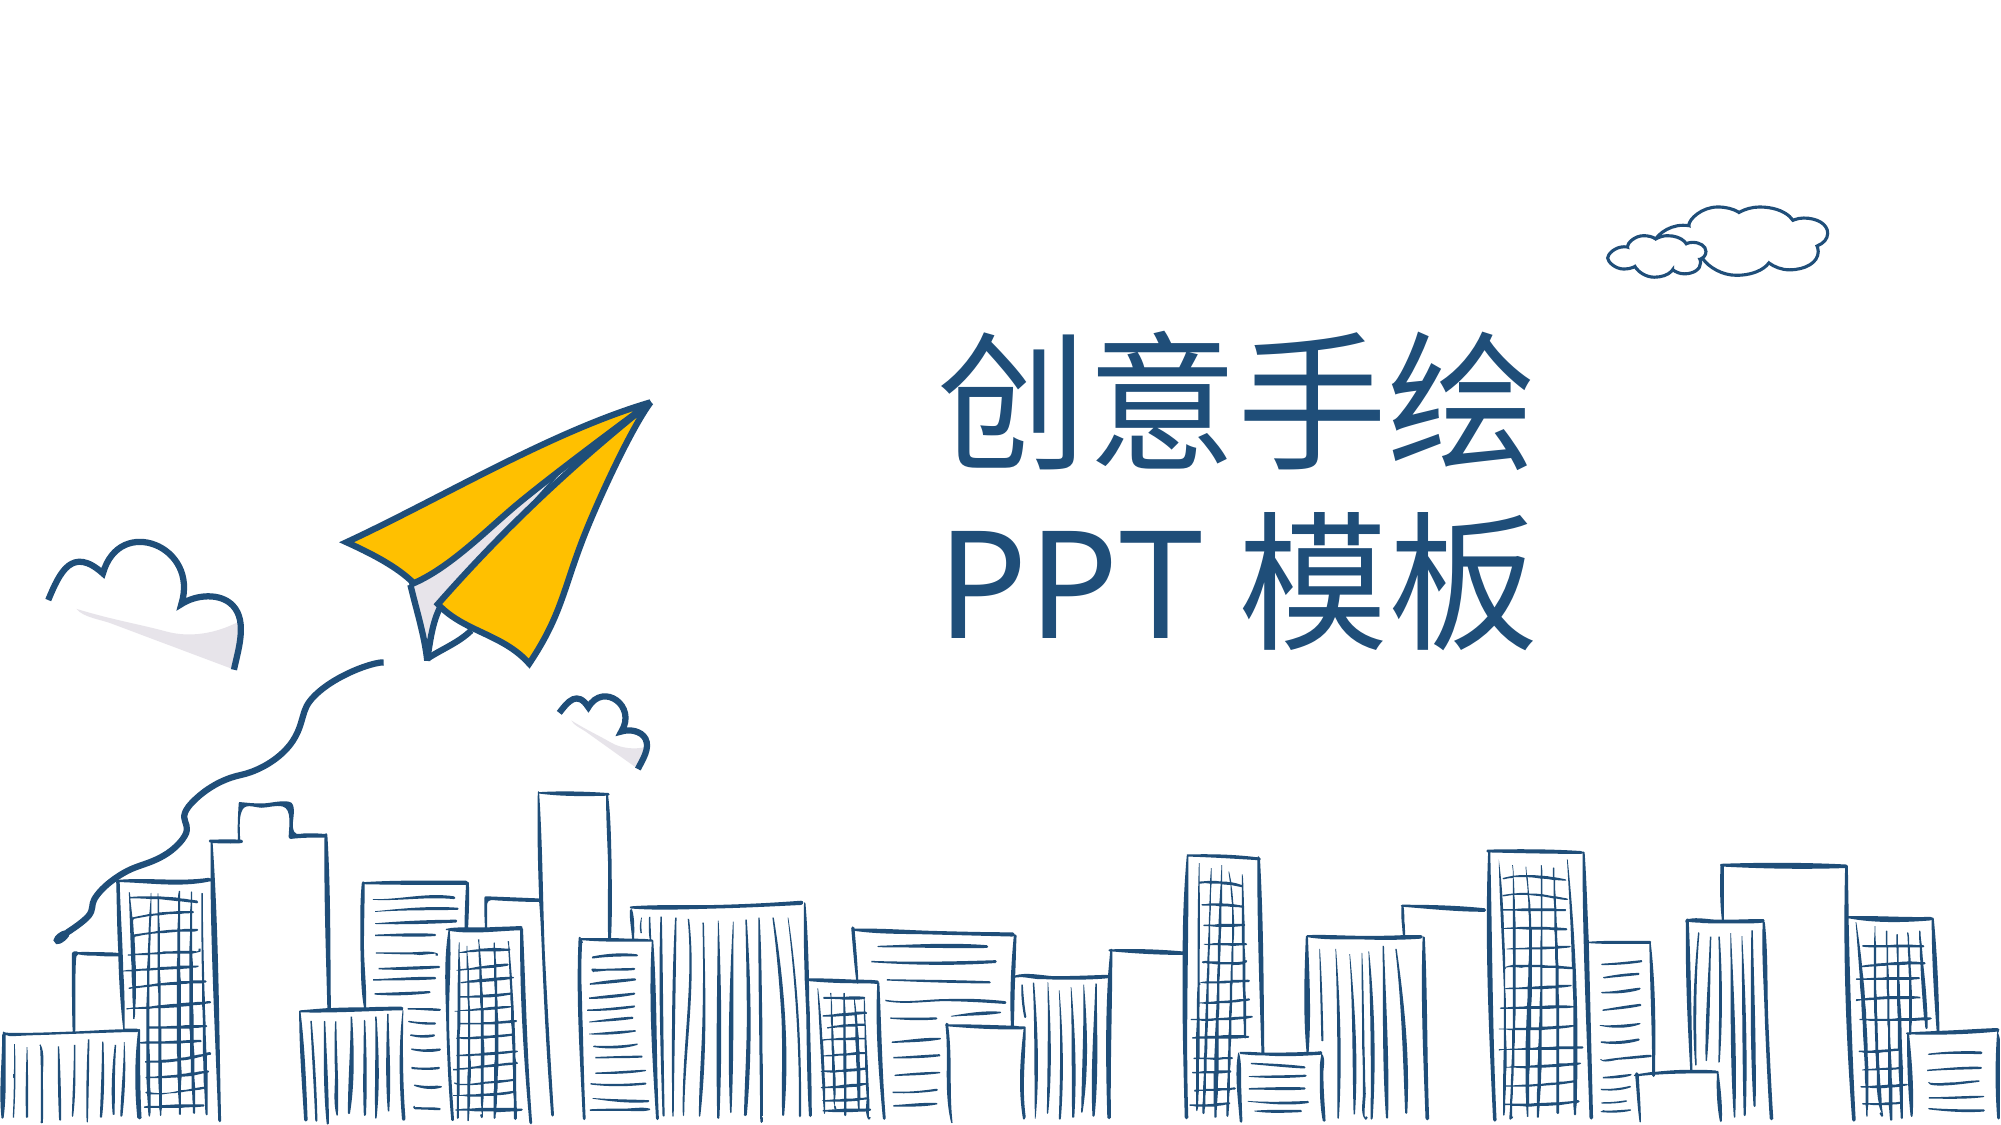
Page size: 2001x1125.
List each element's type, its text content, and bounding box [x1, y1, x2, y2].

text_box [0, 790, 2000, 1125]
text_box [562, 701, 660, 746]
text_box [57, 548, 256, 639]
text_box 创意手绘 PPT模板 [922, 301, 1554, 677]
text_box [346, 402, 651, 664]
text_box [1607, 206, 1828, 278]
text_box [1, 775, 431, 790]
